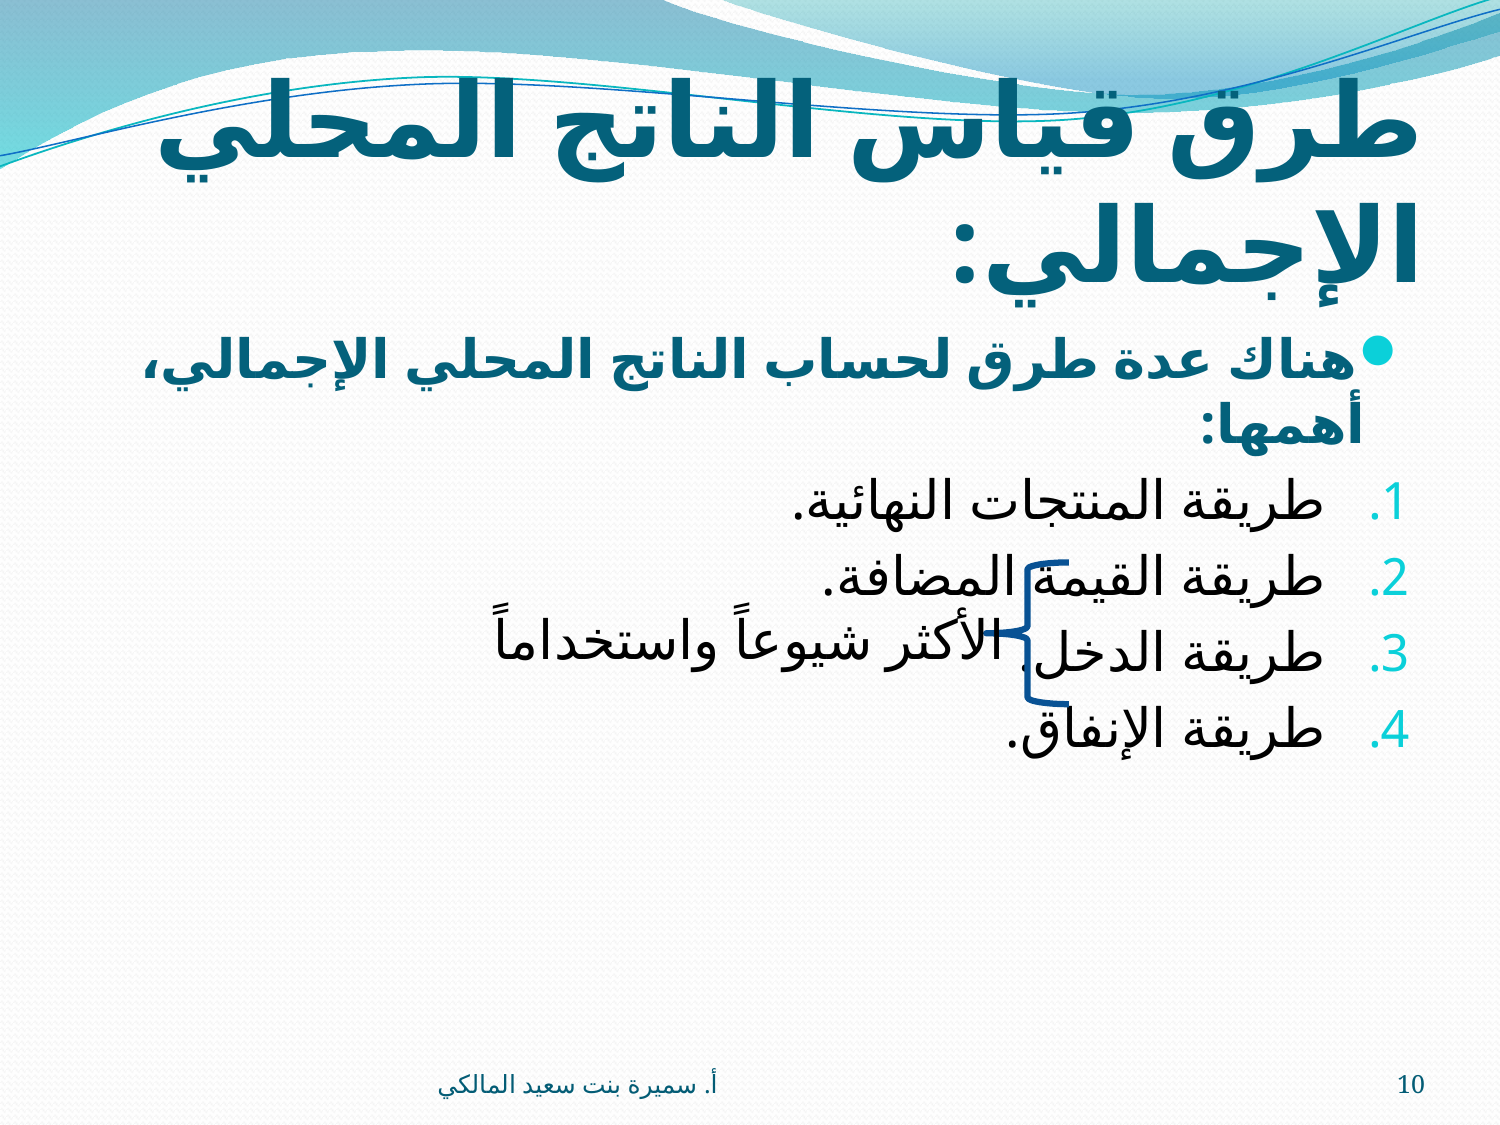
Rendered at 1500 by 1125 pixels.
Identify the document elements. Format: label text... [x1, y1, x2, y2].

title طرق قياس الناتج المحلي الإجمالي: [75, 115, 1425, 303]
footer أ. سميرة بنت سعيد المالكي [437, 1042, 988, 1103]
text_box الأكثر شيوعاً واستخداماً [478, 597, 1026, 678]
slide_number 10 [1299, 1042, 1425, 1103]
text_box [1026, 561, 1069, 705]
list هناك عدة طرق لحساب الناتج المحلي الإجمالي، أهمها: طريقة المنتجات النهائية. طريقة القيمة المضافة. طريقة الدخل. طريقة الإنفاق. [75, 317, 1425, 1038]
